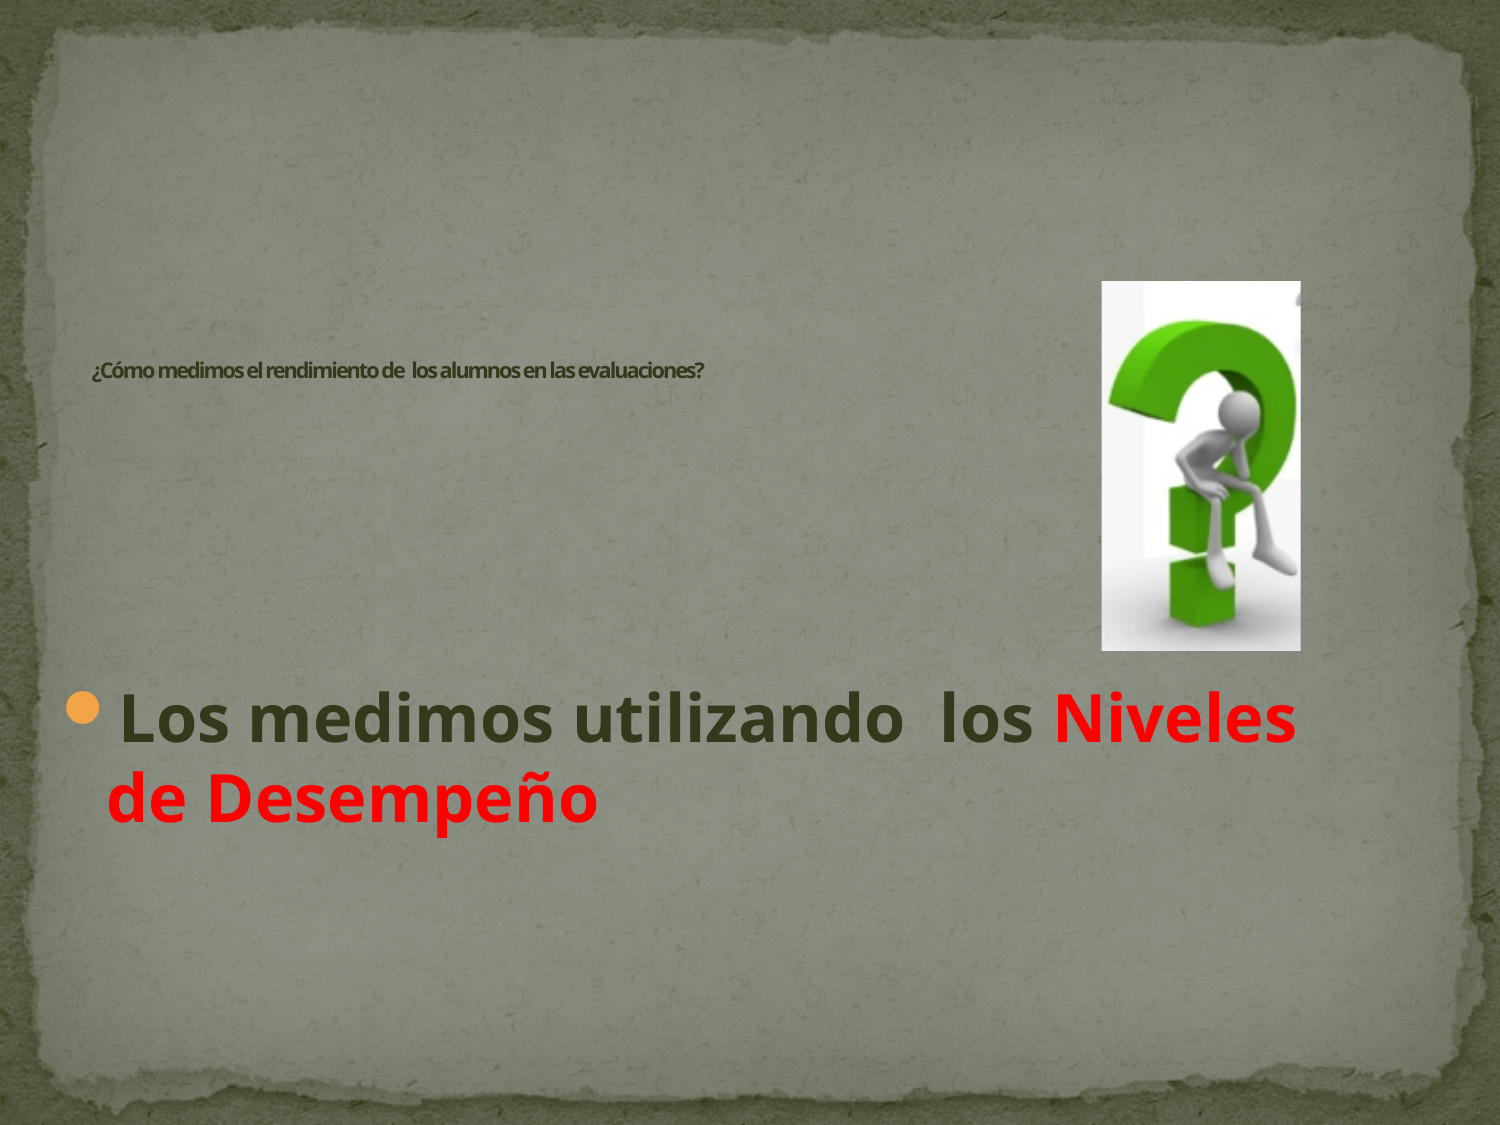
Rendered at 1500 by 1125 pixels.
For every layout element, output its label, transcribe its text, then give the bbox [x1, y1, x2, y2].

picture [1101, 281, 1301, 651]
list Los medimos utilizando los Niveles de Desempeño [46, 667, 1397, 856]
title ¿Cómo medimos el rendimiento de los alumnos en las evaluaciones? [70, 222, 1500, 411]
